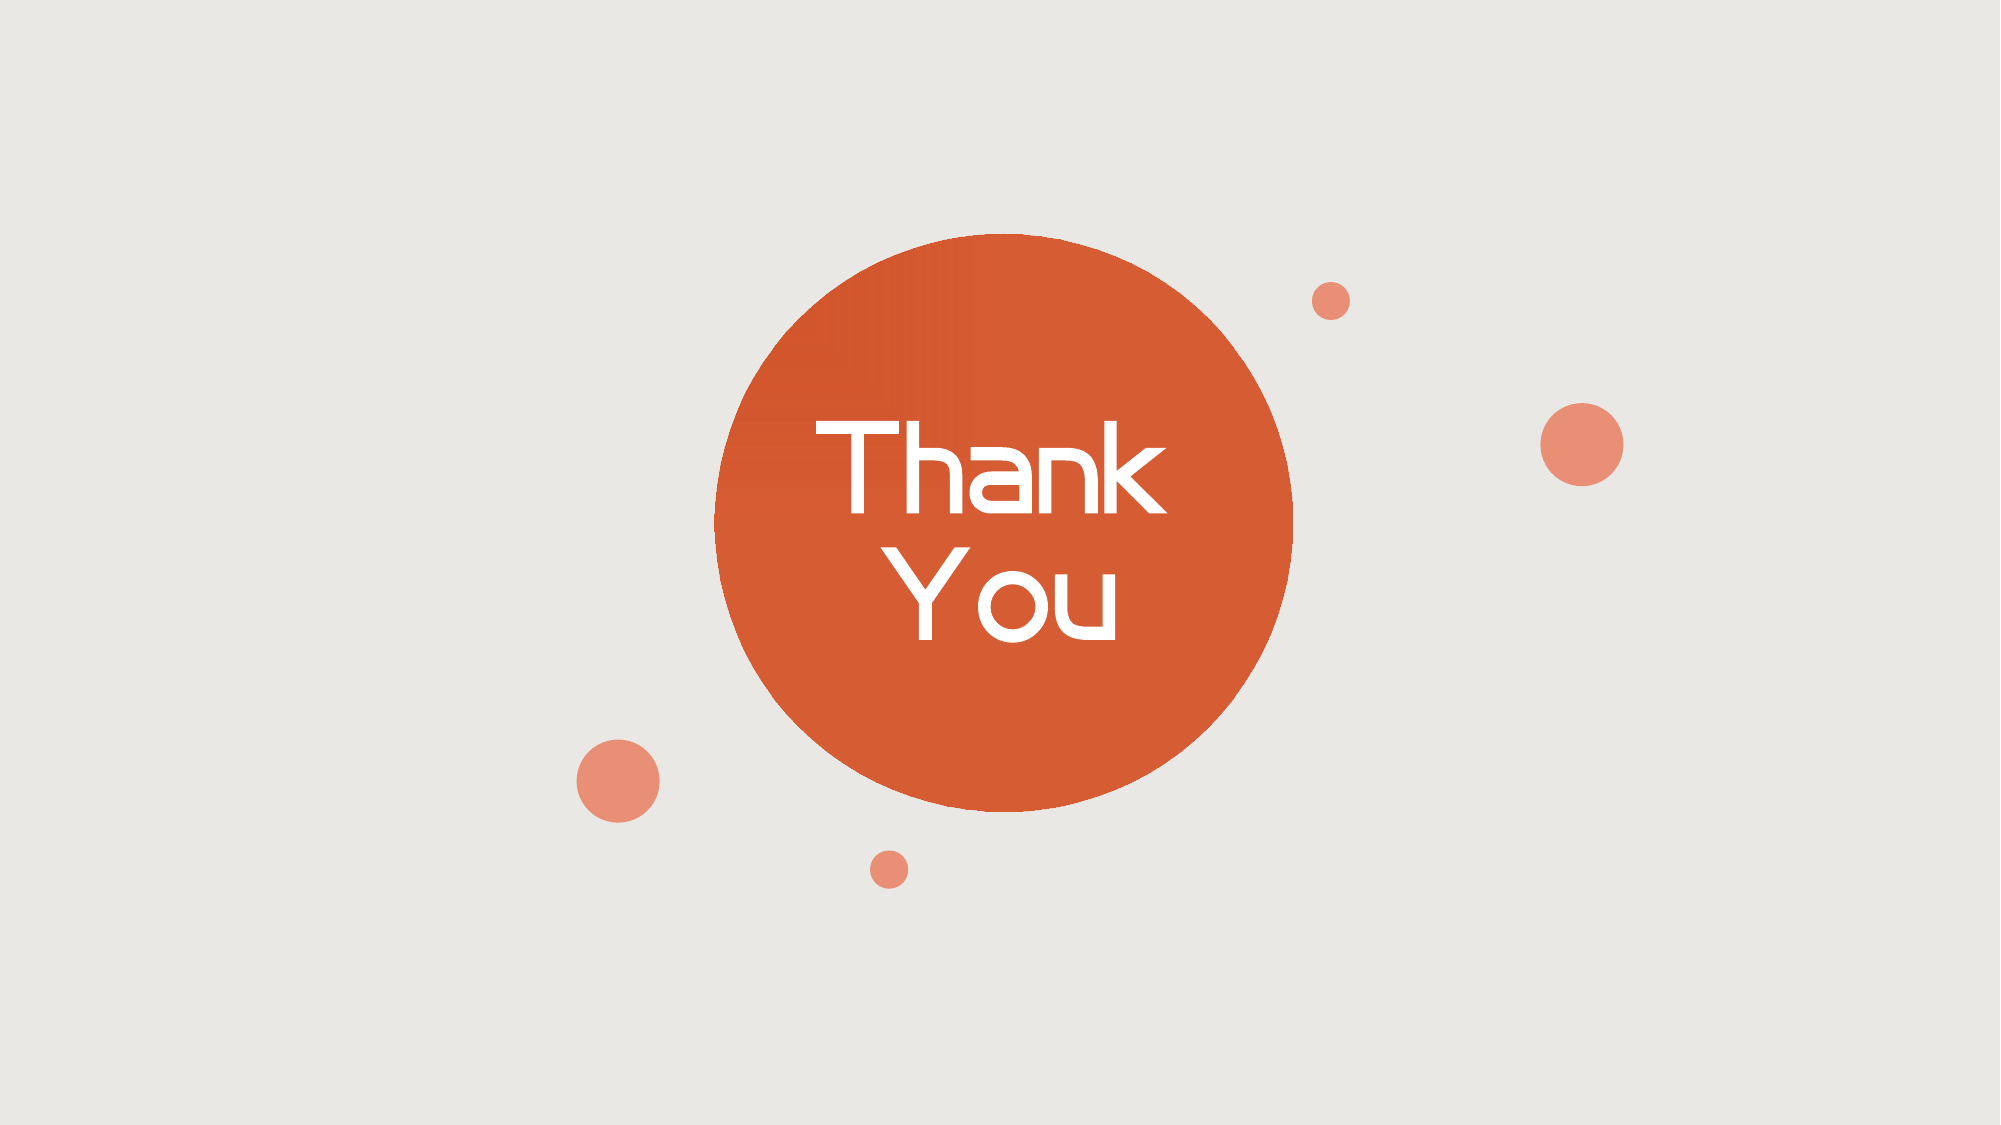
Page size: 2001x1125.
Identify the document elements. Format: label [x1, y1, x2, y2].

text_box [978, 571, 1048, 643]
text_box [1540, 403, 1624, 487]
text_box [1104, 420, 1168, 514]
text_box [816, 420, 899, 514]
text_box [714, 234, 1293, 812]
text_box [1311, 281, 1350, 321]
text_box [870, 850, 909, 889]
text_box [969, 447, 1032, 514]
text_box [1054, 574, 1116, 640]
text_box [906, 420, 963, 514]
text_box [880, 547, 971, 640]
text_box [1038, 447, 1098, 514]
text_box [576, 739, 660, 823]
